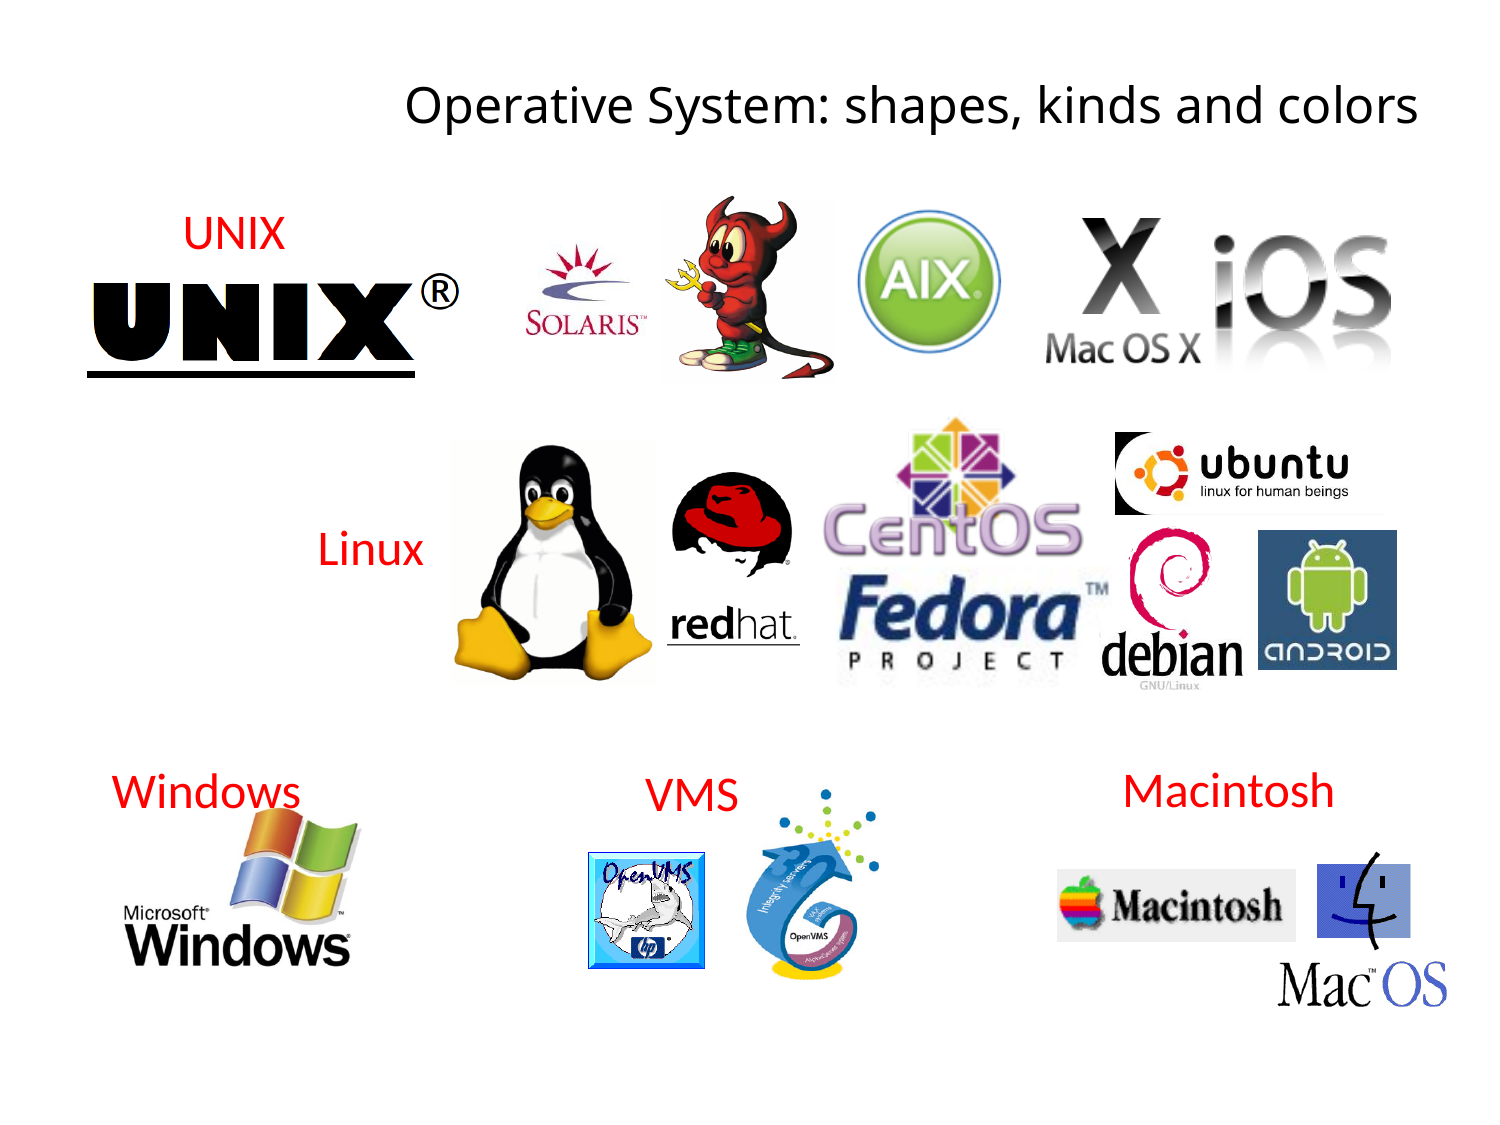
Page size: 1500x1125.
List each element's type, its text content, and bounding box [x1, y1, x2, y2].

picture [819, 526, 1397, 693]
picture [658, 193, 837, 383]
picture [1214, 234, 1391, 374]
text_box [1057, 750, 1448, 1007]
picture [77, 253, 462, 387]
picture [667, 471, 800, 649]
picture [450, 440, 658, 687]
text_box Linux [303, 508, 440, 583]
picture [1046, 330, 1204, 365]
picture [1115, 432, 1385, 515]
picture [588, 852, 706, 969]
picture [117, 801, 366, 972]
text_box Windows [96, 751, 317, 827]
text_box Operative System: shapes, kinds and colors [389, 65, 1436, 141]
picture [525, 228, 647, 350]
picture [746, 789, 879, 980]
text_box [820, 413, 1084, 558]
text_box UNIX [167, 192, 301, 252]
picture [855, 208, 1003, 356]
picture [1081, 218, 1161, 314]
text_box VMS [630, 753, 755, 829]
